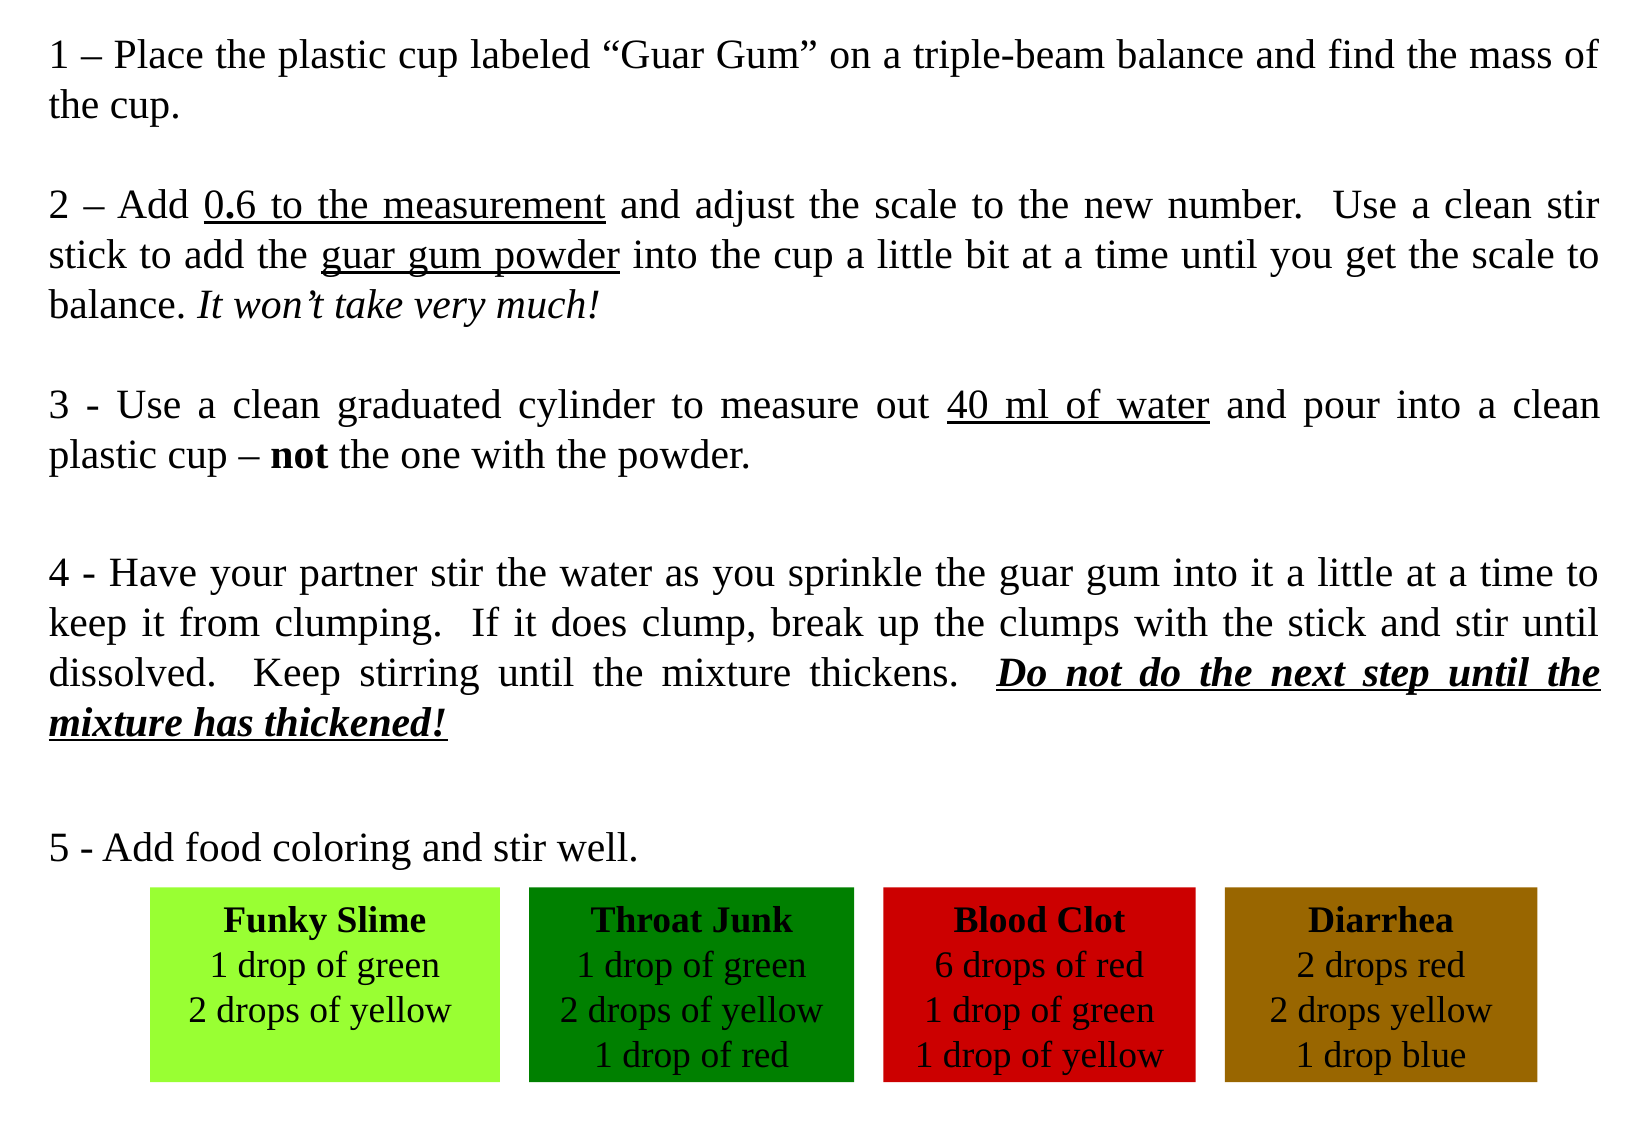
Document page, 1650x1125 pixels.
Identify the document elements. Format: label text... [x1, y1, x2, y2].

text_box 1 – Place the plastic cup labeled “Guar Gum” on a triple-beam balance and find the mass of the cup. 2 – Add 0.6 to the measurement and adjust the scale to the new number. Use a clean stir stick to add the guar gum powder into the cup a little bit at a time until you get the scale to balance. It won’t take very much! 3 - Use a clean graduated cylinder to measure out 40 ml of water and pour into a clean plastic cup – not the one with the powder. [33, 19, 1616, 485]
text_box Throat Junk 1 drop of green 2 drops of yellow 1 drop of red [529, 887, 855, 1083]
text_box Funky Slime 1 drop of green 2 drops of yellow [150, 887, 500, 1083]
text_box 5 - Add food coloring and stir well. [33, 812, 1615, 878]
text_box 4 - Have your partner stir the water as you sprinkle the guar gum into it a little at a time to keep it from clumping. If it does clump, break up the clumps with the stick and stir until dissolved. Keep stirring until the mixture thickens. Do not do the next step until the mixture has thickened! [33, 537, 1616, 752]
text_box Diarrhea 2 drops red 2 drops yellow 1 drop blue [1224, 887, 1538, 1083]
text_box Blood Clot 6 drops of red 1 drop of green 1 drop of yellow [883, 887, 1196, 1083]
